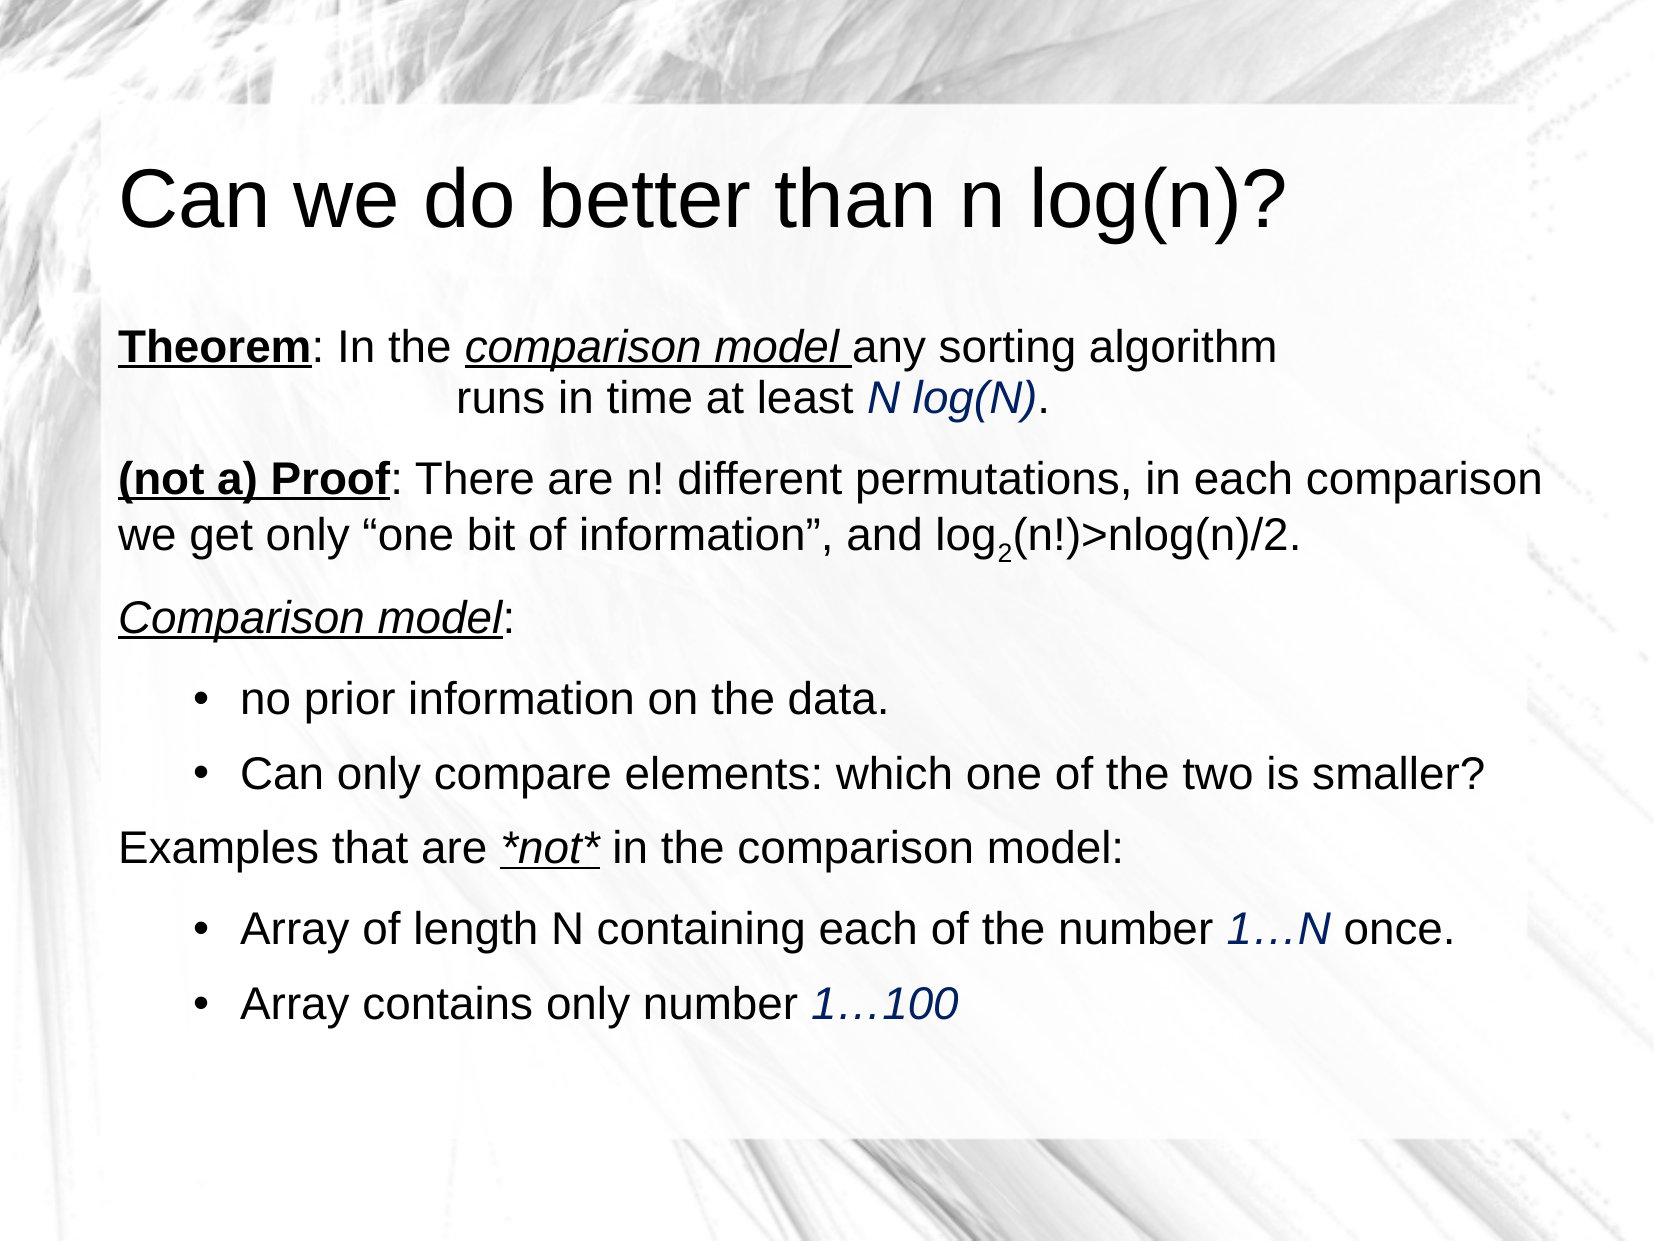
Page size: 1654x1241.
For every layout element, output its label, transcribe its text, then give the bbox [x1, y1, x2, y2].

title Can we do better than n log(n)? [118, 112, 1506, 281]
picture [0, 0, 1654, 1241]
list Theorem: In the comparison model any sorting algorithm runs in time at least N log(N). (not a) Proof: There are n! different permutations, in each comparison we get only “one bit of information”, and log2(n!)>nlog(n)/2. Comparison model: no prior information on the data. Can only compare elements: which one of the two is smaller? Examples that are *not* in the comparison model: Array of length N containing each of the number 1…N once. Array contains only number 1…100 [118, 319, 1571, 1109]
